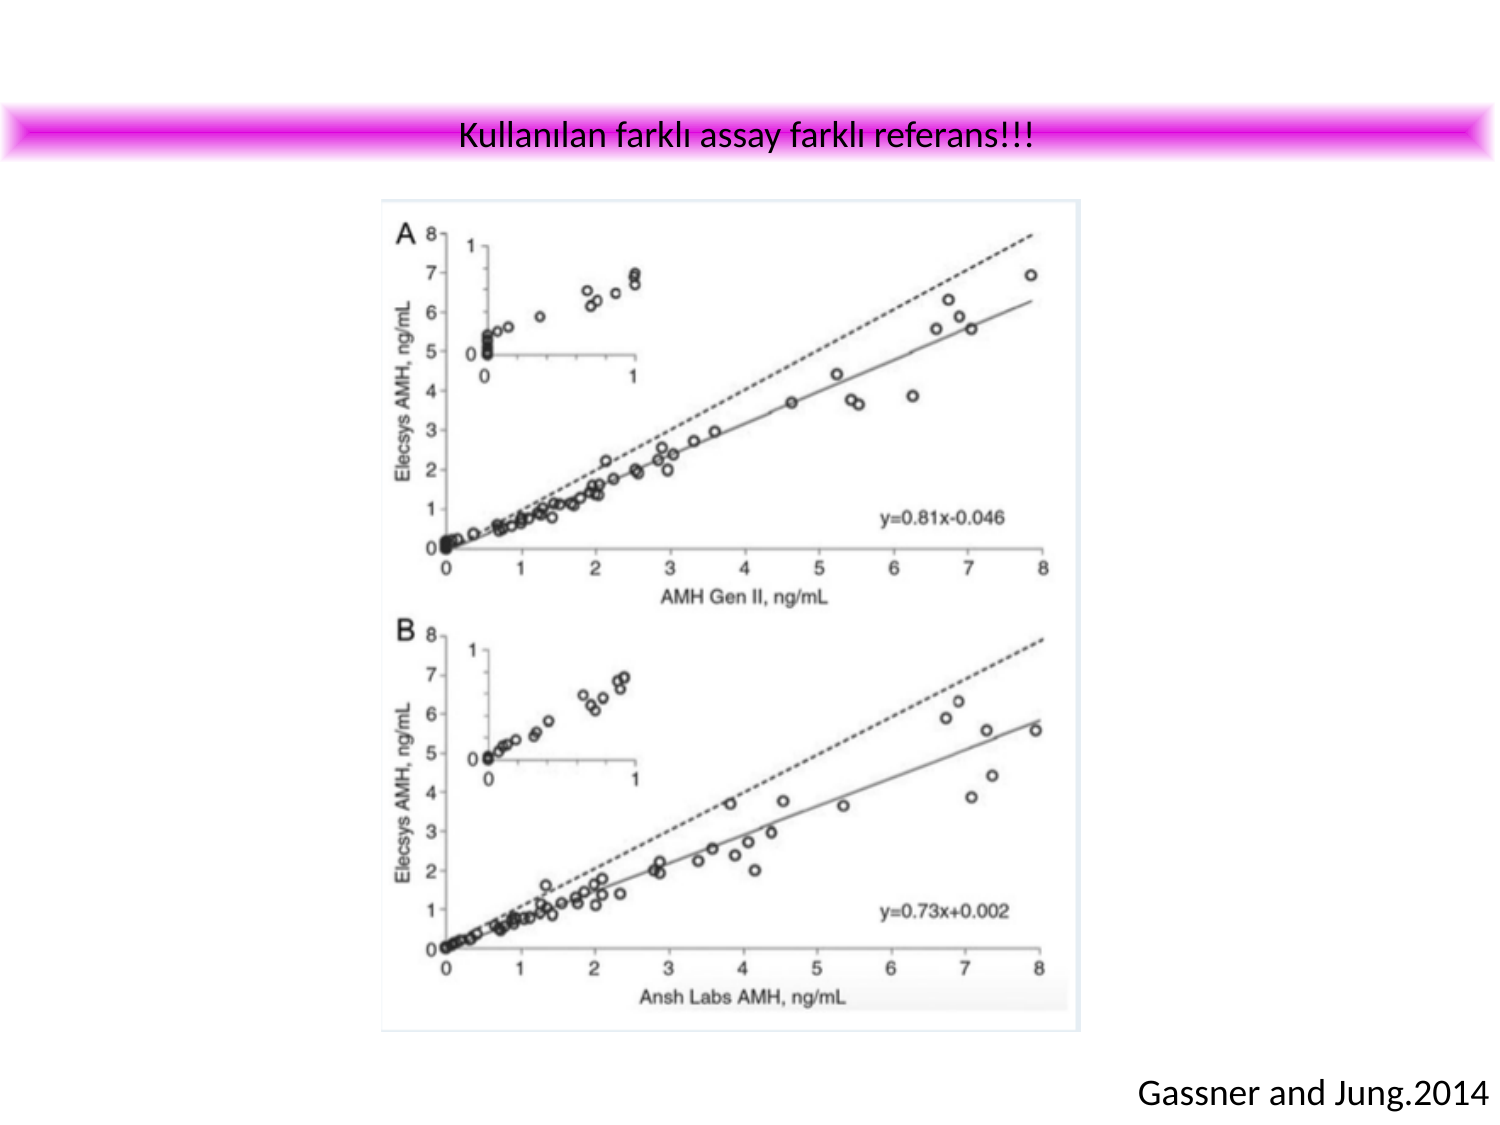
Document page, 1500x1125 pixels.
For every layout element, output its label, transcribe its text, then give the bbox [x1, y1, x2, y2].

text_box Kullanılan farklı assay farklı referans!!! [0, 102, 1496, 162]
picture [380, 199, 1081, 1032]
text_box Gassner and Jung.2014 [1123, 1060, 1500, 1120]
